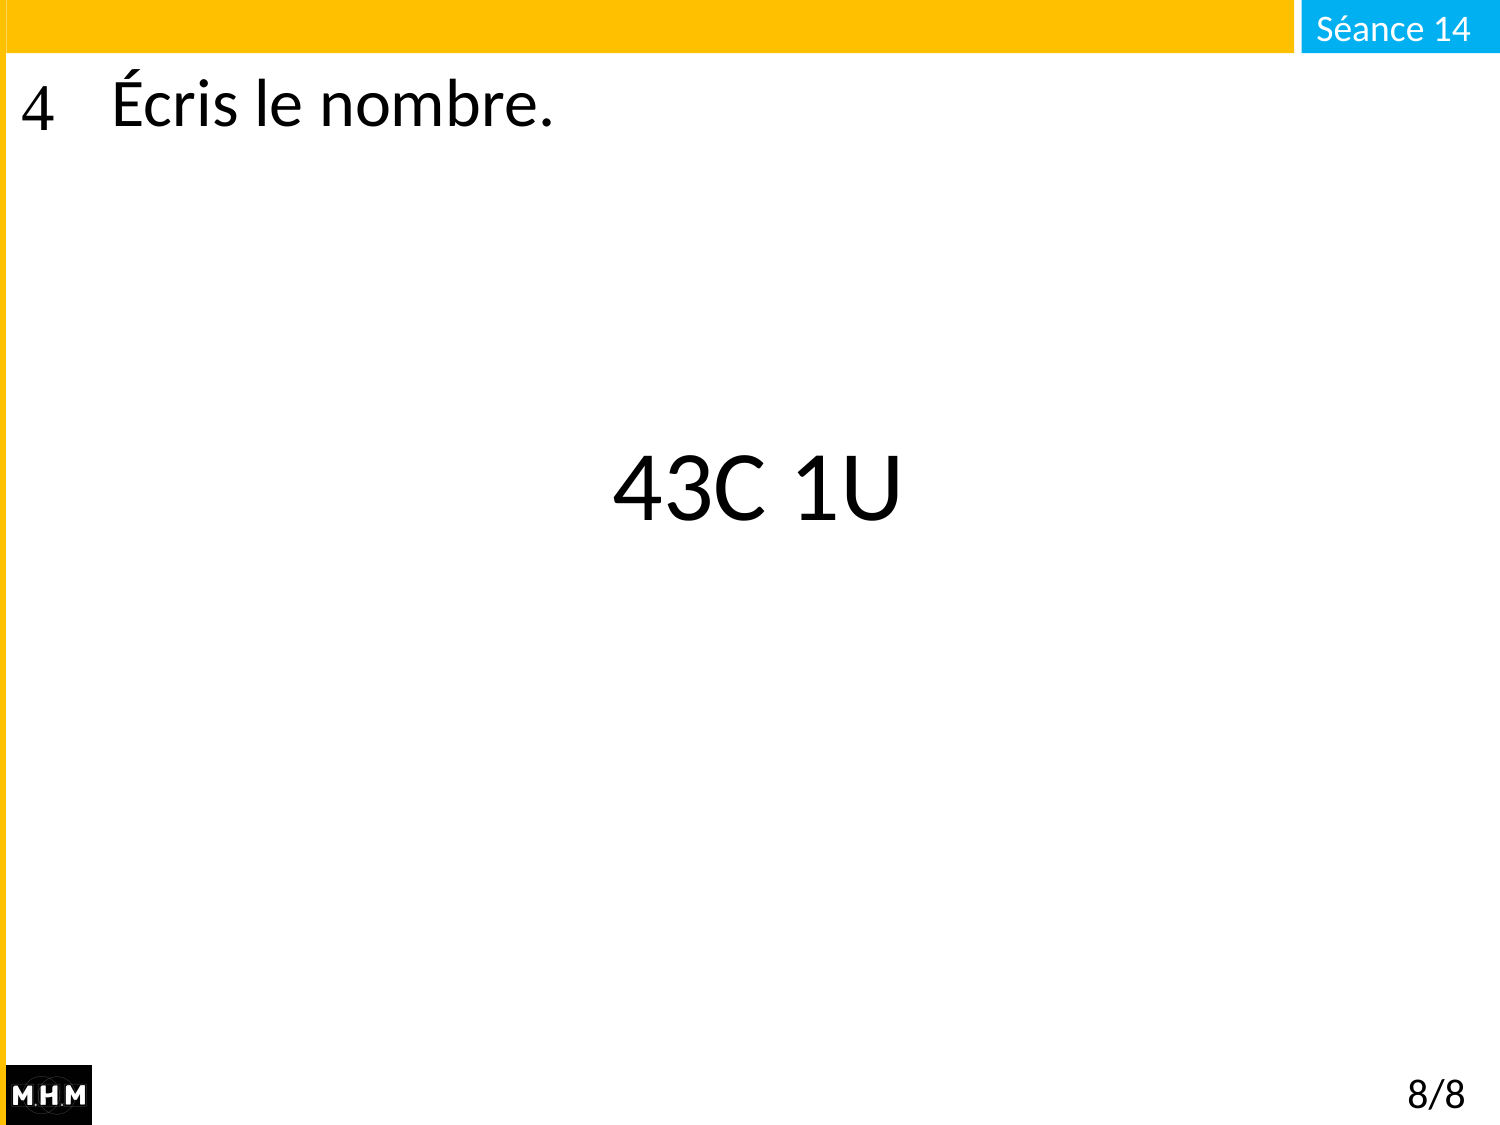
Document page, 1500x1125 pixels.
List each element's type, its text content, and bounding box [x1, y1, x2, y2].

picture [6, 1065, 92, 1125]
text_box 43C 1U [144, 413, 1374, 548]
title Écris le nombre. [96, 60, 1391, 150]
list 8/8 [1373, 1064, 1500, 1125]
